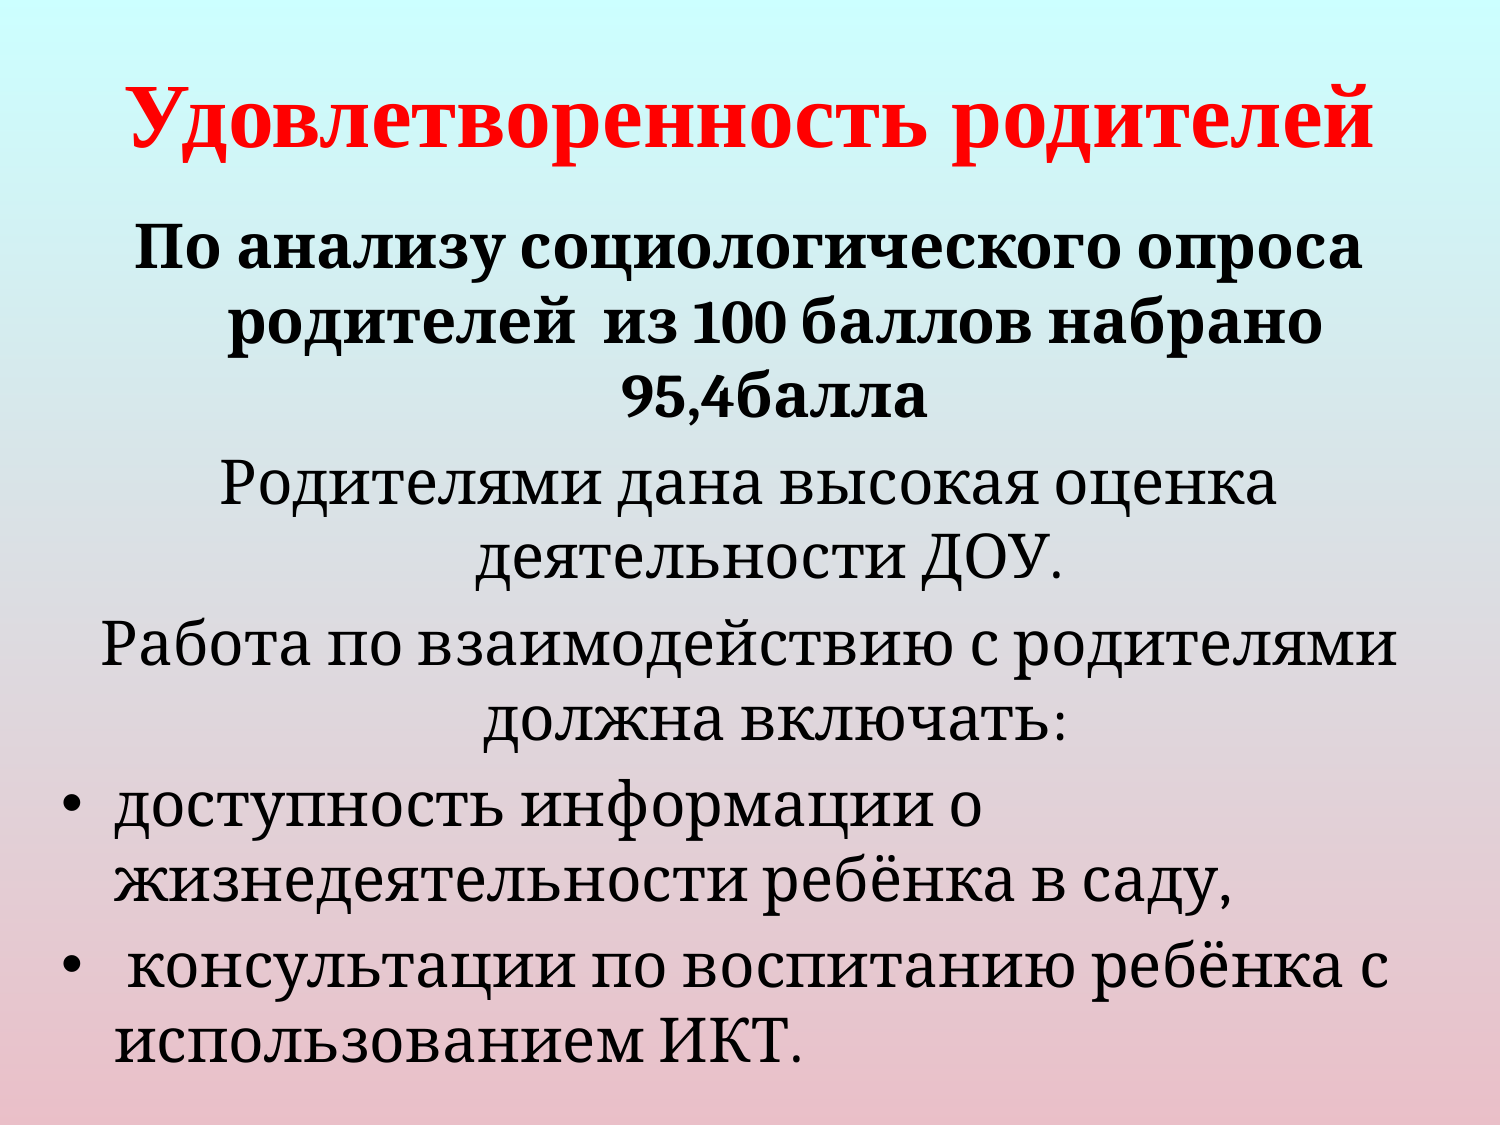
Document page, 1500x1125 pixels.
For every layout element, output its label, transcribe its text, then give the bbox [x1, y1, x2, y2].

title Удовлетворенность родителей [75, 45, 1425, 176]
list По анализу социологического опроса родителей из 100 баллов набрано 95,4балла Родителями дана высокая оценка деятельности ДОУ. Работа по взаимодействию с родителями должна включать: доступность информации о жизнедеятельности ребёнка в саду, консультации по воспитанию ребёнка с использованием ИКТ. [46, 199, 1454, 1090]
